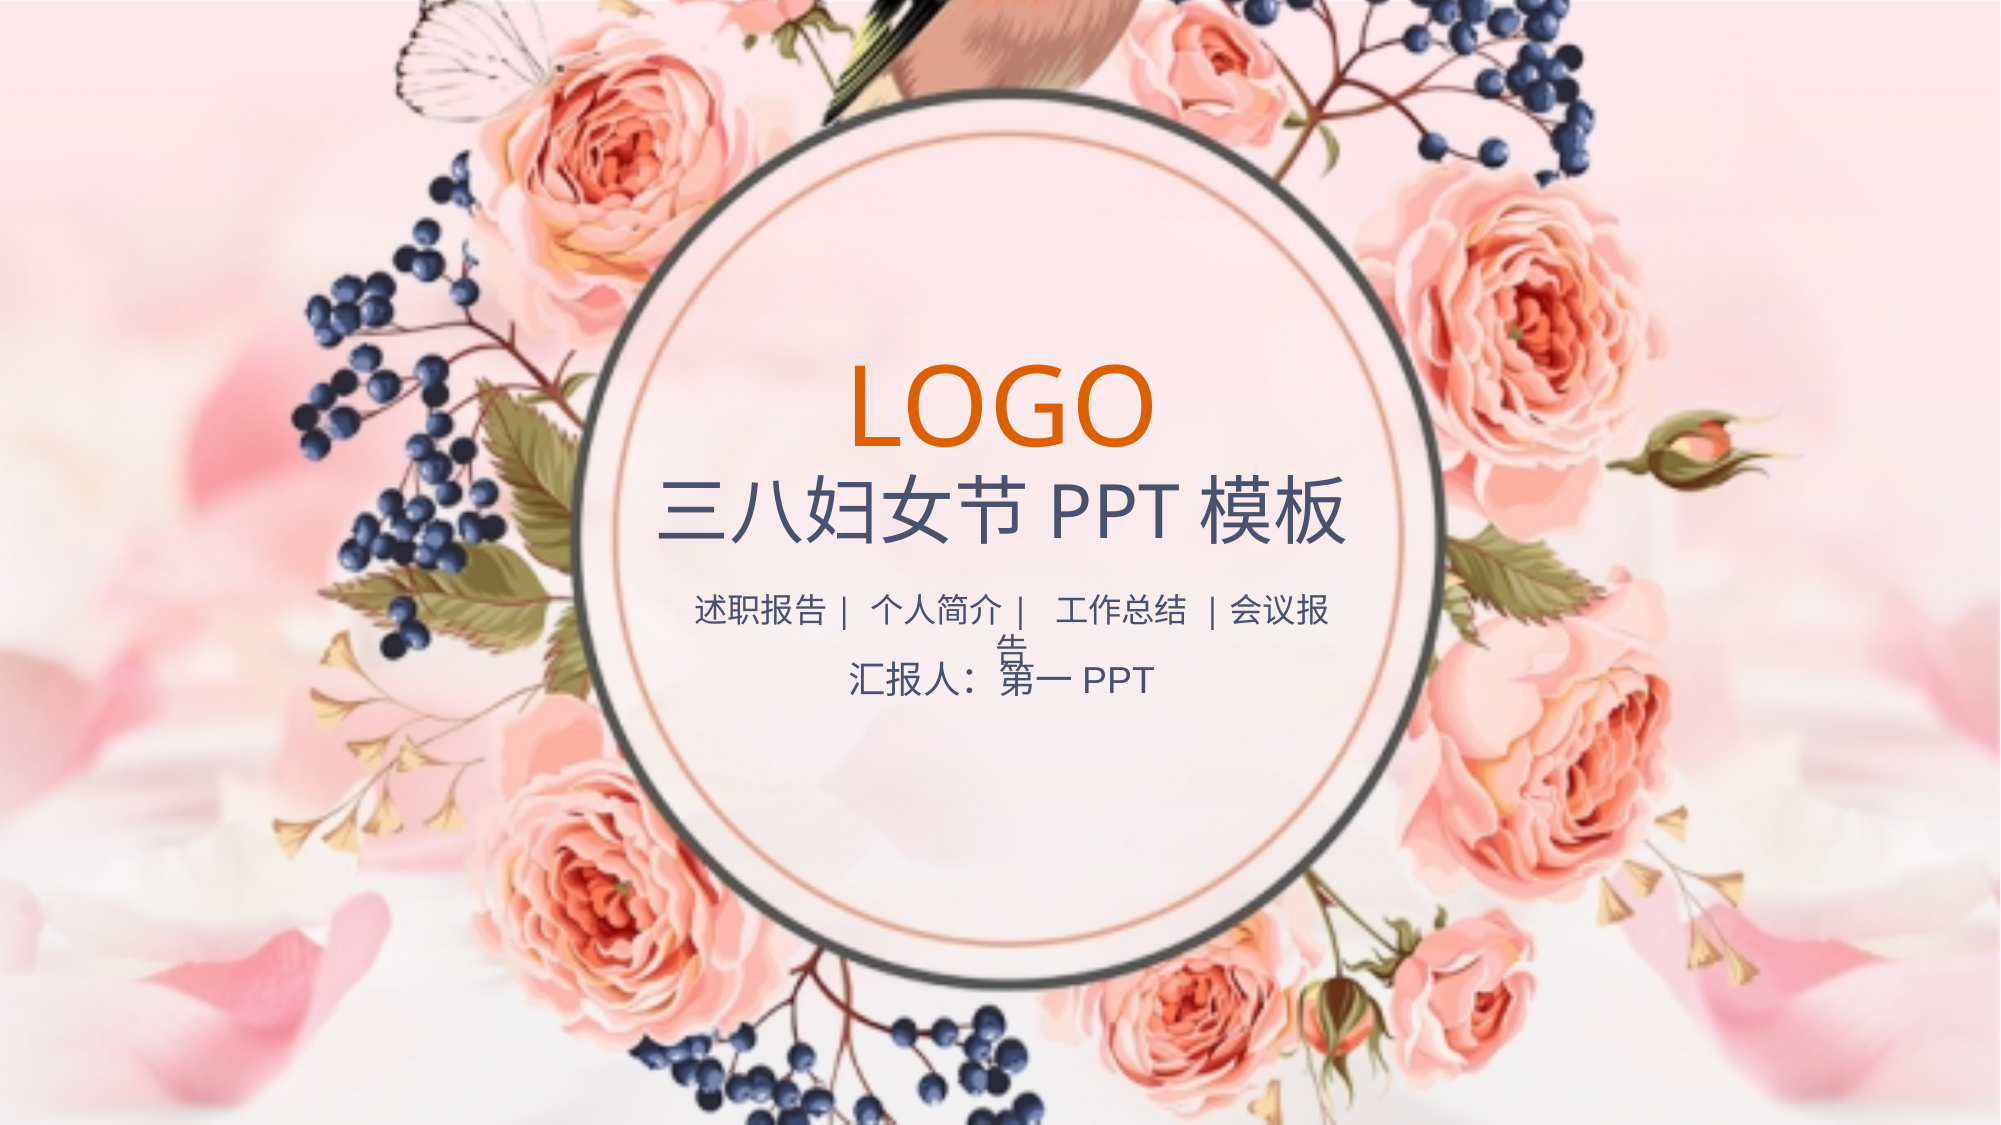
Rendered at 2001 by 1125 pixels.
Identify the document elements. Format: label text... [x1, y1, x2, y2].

text_box LOGO [611, 326, 1392, 476]
picture [0, 0, 2001, 1125]
text_box 述职报告| 个人简介| 工作总结 |会议报告 [669, 581, 1355, 677]
text_box 汇报人：第一PPT [797, 648, 1207, 709]
text_box 三八妇女节PPT模板 [611, 476, 1392, 561]
